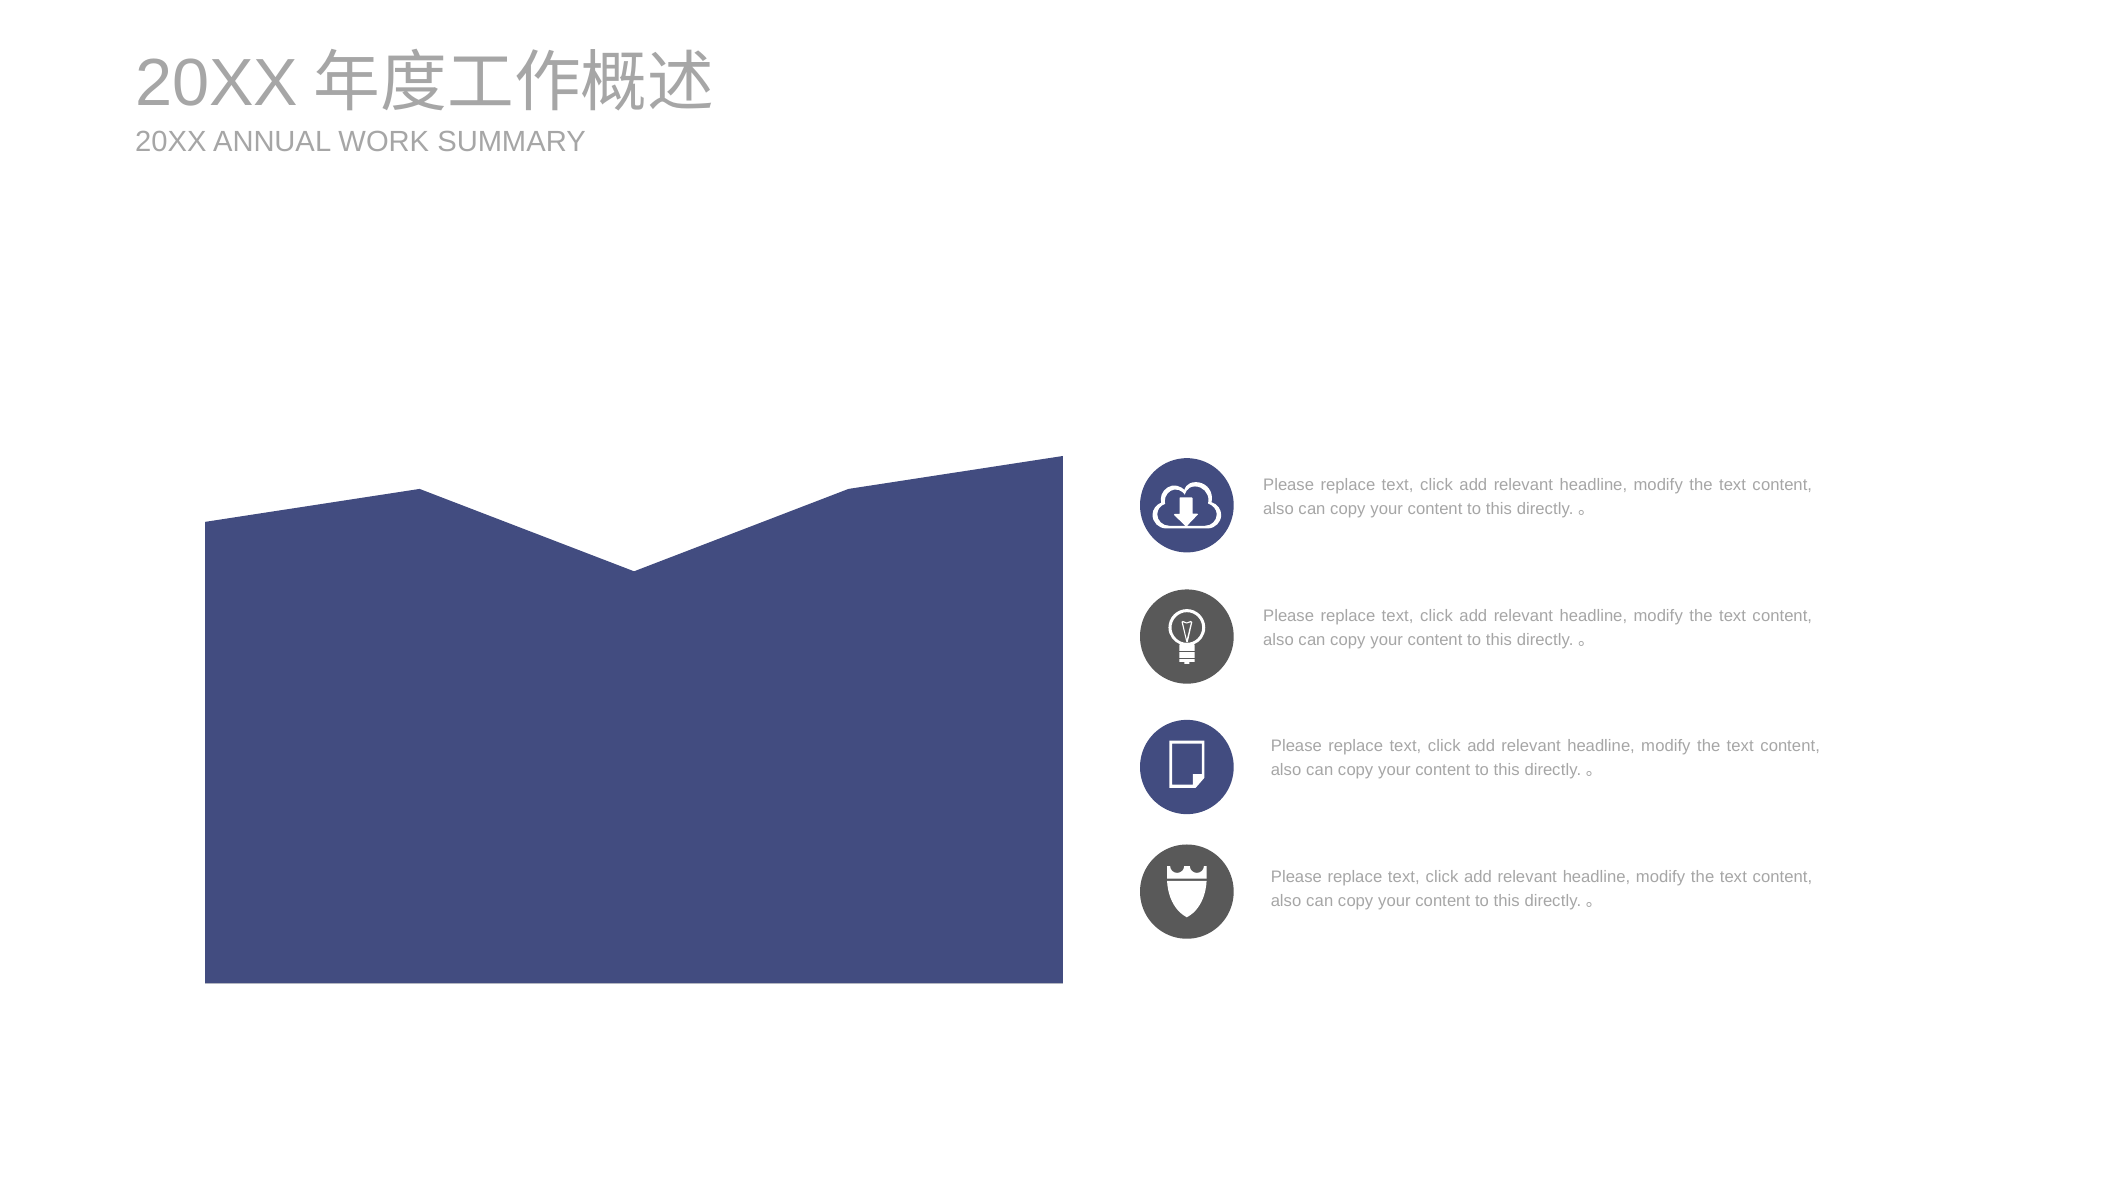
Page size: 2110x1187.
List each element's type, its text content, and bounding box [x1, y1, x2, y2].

text_box [1138, 718, 1235, 816]
chart [187, 394, 1081, 996]
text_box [1168, 609, 1206, 664]
text_box [1138, 843, 1235, 940]
text_box Please replace text, click add relevant headline, modify the text content, also can copy your content to this directly.。 [1255, 466, 1822, 522]
text_box Please replace text, click add relevant headline, modify the text content, also can copy your content to this directly.。 [1262, 857, 1822, 914]
text_box Please replace text, click add relevant headline, modify the text content, also can copy your content to this directly.。 [1255, 596, 1822, 653]
text_box [1152, 482, 1222, 529]
text_box [1169, 740, 1205, 788]
text_box Please replace text, click add relevant headline, modify the text content, also can copy your content to this directly.。 [1262, 727, 1829, 783]
text_box 20XX ANNUAL WORK SUMMARY [135, 122, 596, 158]
text_box [1138, 457, 1235, 554]
text_box 20XX年度工作概述 [135, 38, 783, 119]
text_box [1138, 588, 1235, 685]
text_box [1167, 865, 1207, 918]
